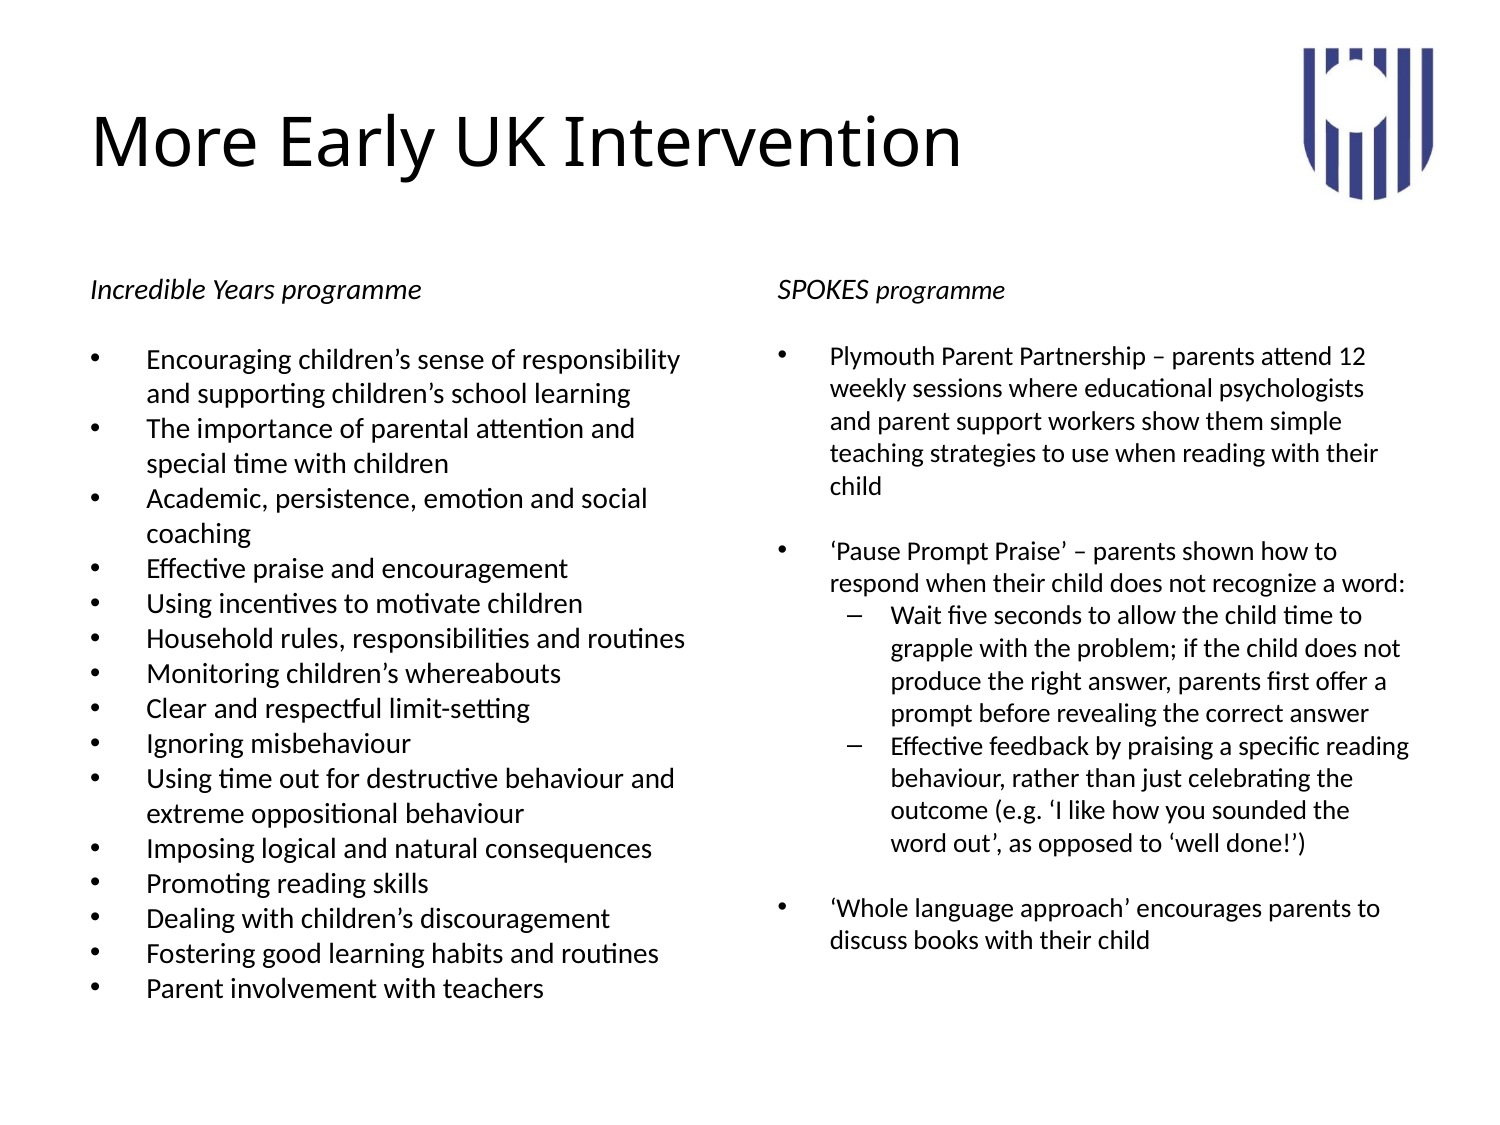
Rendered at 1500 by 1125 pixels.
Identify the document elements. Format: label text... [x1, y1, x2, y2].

list Incredible Years programme Encouraging children’s sense of responsibility and supporting children’s school learning The importance of parental attention and special time with children Academic, persistence, emotion and social coaching Effective praise and encouragement Using incentives to motivate children Household rules, responsibilities and routines Monitoring children’s whereabouts Clear and respectful limit-setting Ignoring misbehaviour Using time out for destructive behaviour and extreme oppositional behaviour Imposing logical and natural consequences Promoting reading skills Dealing with children’s discouragement Fostering good learning habits and routines Parent involvement with teachers [75, 262, 738, 1005]
picture [1250, 11, 1488, 248]
title More Early UK Intervention [75, 45, 1425, 233]
list SPOKES programme Plymouth Parent Partnership – parents attend 12 weekly sessions where educational psychologists and parent support workers show them simple teaching strategies to use when reading with their child ‘Pause Prompt Praise’ – parents shown how to respond when their child does not recognize a word: Wait five seconds to allow the child time to grapple with the problem; if the child does not produce the right answer, parents first offer a prompt before revealing the correct answer Effective feedback by praising a specific reading behaviour, rather than just celebrating the outcome (e.g. ‘I like how you sounded the word out’, as opposed to ‘well done!’) ‘Whole language approach’ encourages parents to discuss books with their child [762, 262, 1425, 1005]
